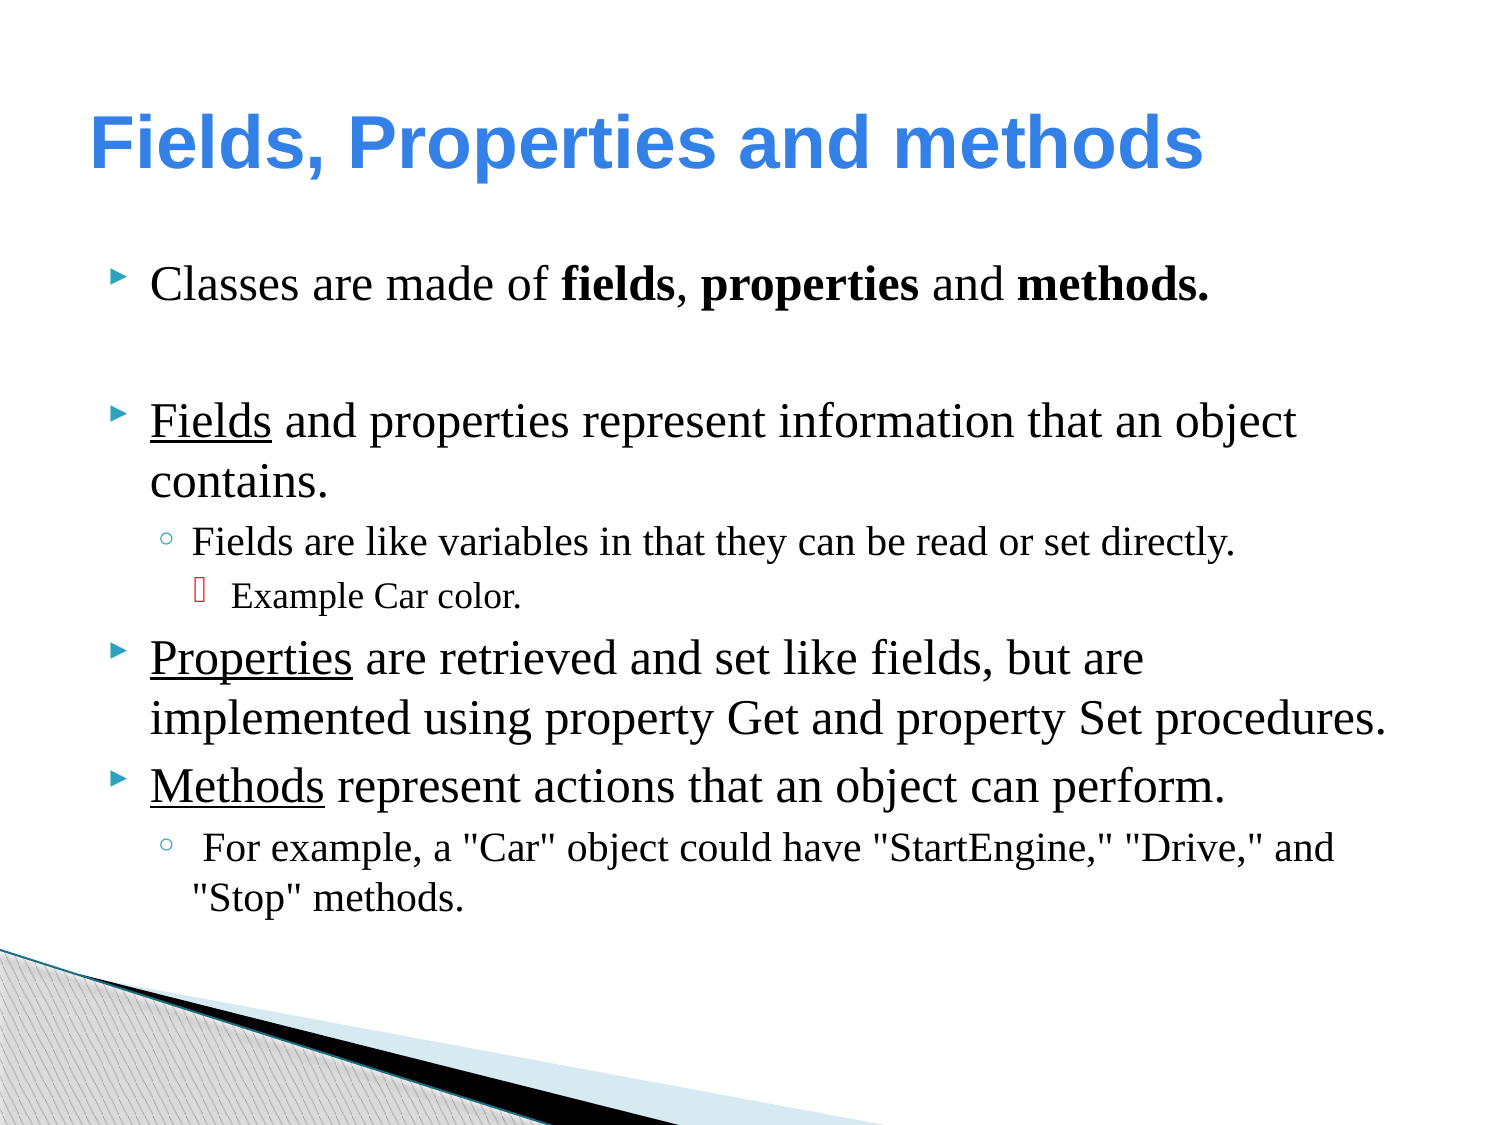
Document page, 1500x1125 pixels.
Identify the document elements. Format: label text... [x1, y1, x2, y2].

list Classes are made of fields, properties and methods. Fields and properties represent information that an object contains. Fields are like variables in that they can be read or set directly. Example Car color. Properties are retrieved and set like fields, but are implemented using property Get and property Set procedures. Methods represent actions that an object can perform. For example, a "Car" object could have "StartEngine," "Drive," and "Stop" methods. [75, 243, 1425, 986]
title Fields, Properties and methods [75, 45, 1425, 233]
